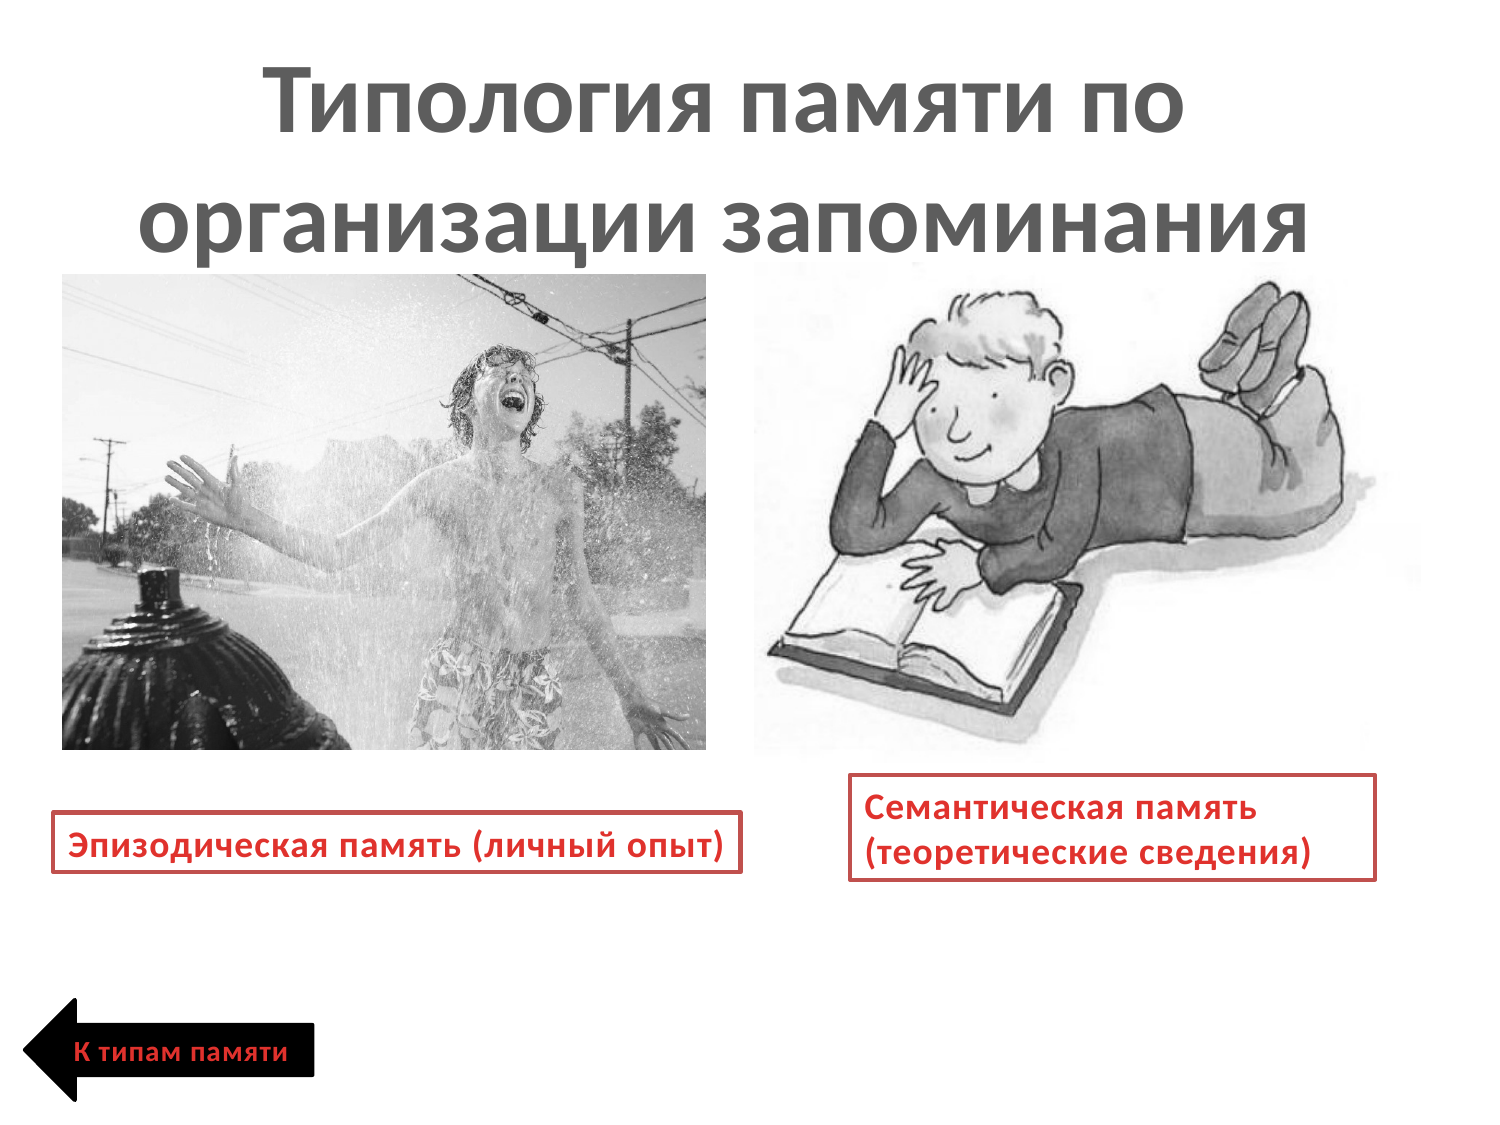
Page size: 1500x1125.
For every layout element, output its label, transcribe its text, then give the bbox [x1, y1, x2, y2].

text_box Типология памяти по организации запоминания [37, 24, 1413, 280]
text_box К типам памяти [22, 998, 315, 1102]
text_box Эпизодическая память (личный опыт) [51, 810, 743, 874]
text_box Семантическая память (теоретические сведения) [848, 773, 1377, 882]
picture [754, 262, 1421, 763]
picture [62, 274, 707, 751]
